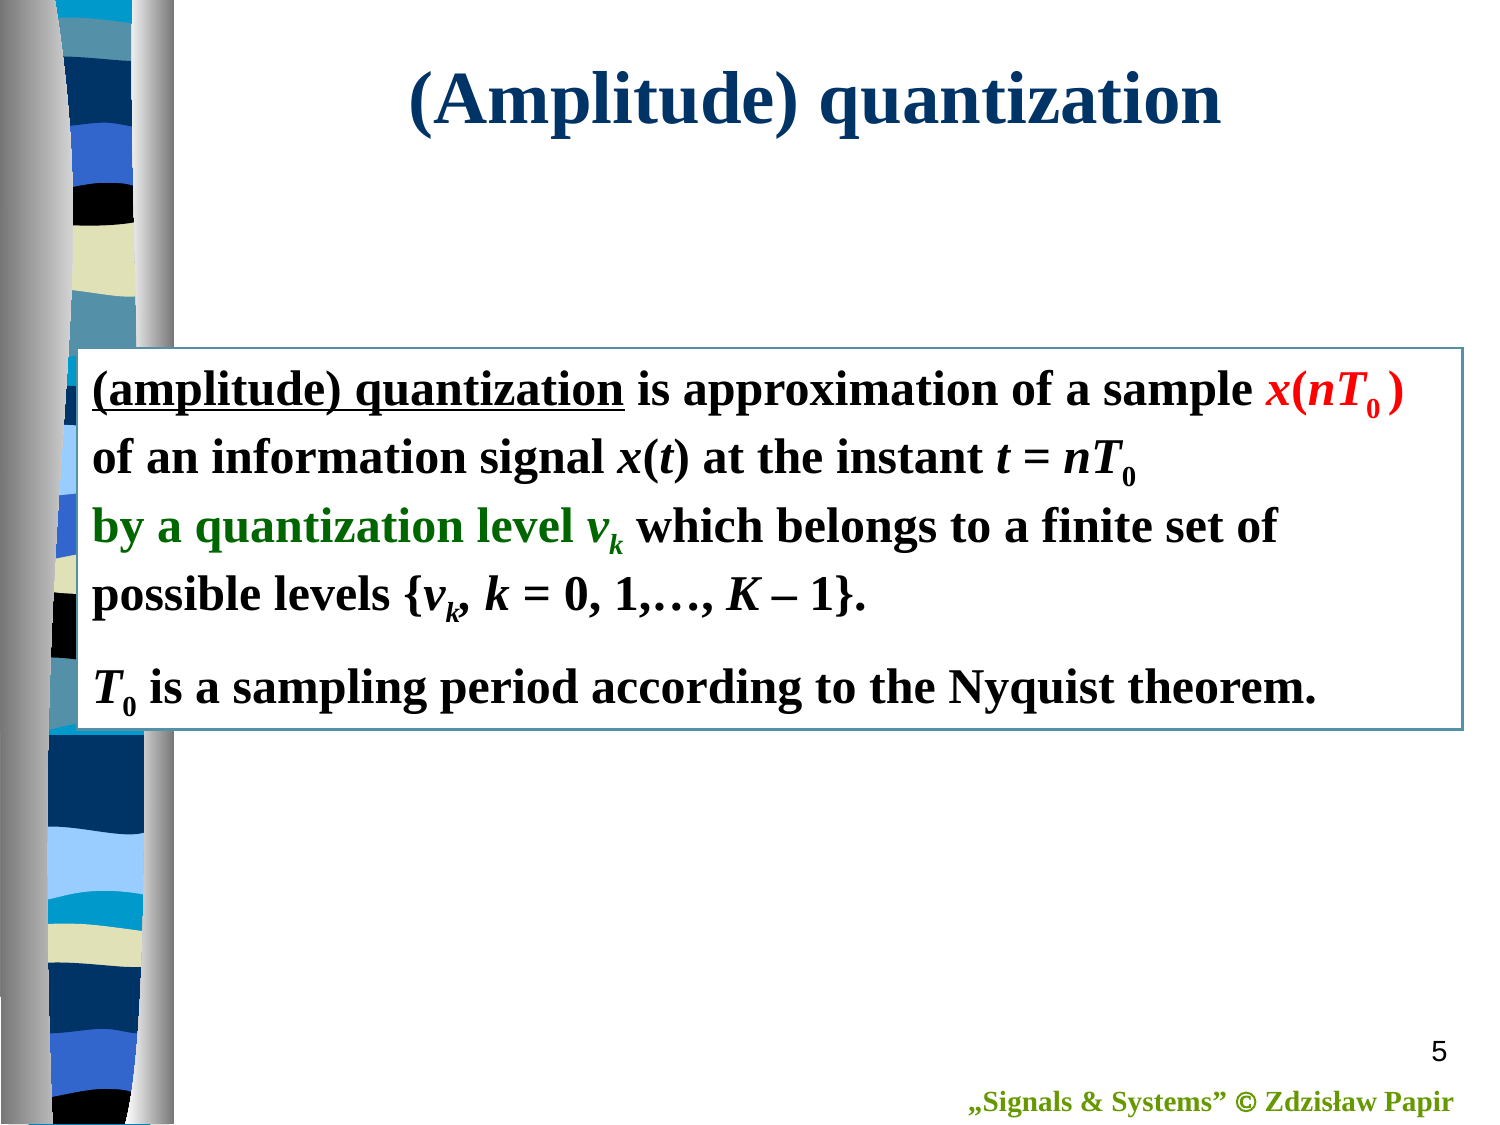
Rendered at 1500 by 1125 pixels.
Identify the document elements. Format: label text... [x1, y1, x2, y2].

title (Amplitude) quantization [178, 0, 1454, 188]
slide_number 5 [1149, 1024, 1463, 1101]
text_box (amplitude) quantization is approximation of a sample x(nT0 ) of an information signal x(t) at the instant t = nT0 by a quantization level vk which belongs to a finite set of possible levels {vk, k = 0, 1,…, K – 1}. T0 is a sampling period according to the Nyquist theorem. [77, 348, 1463, 730]
text_box „Signals & Systems”  Zdzisław Papir [953, 1074, 1470, 1125]
